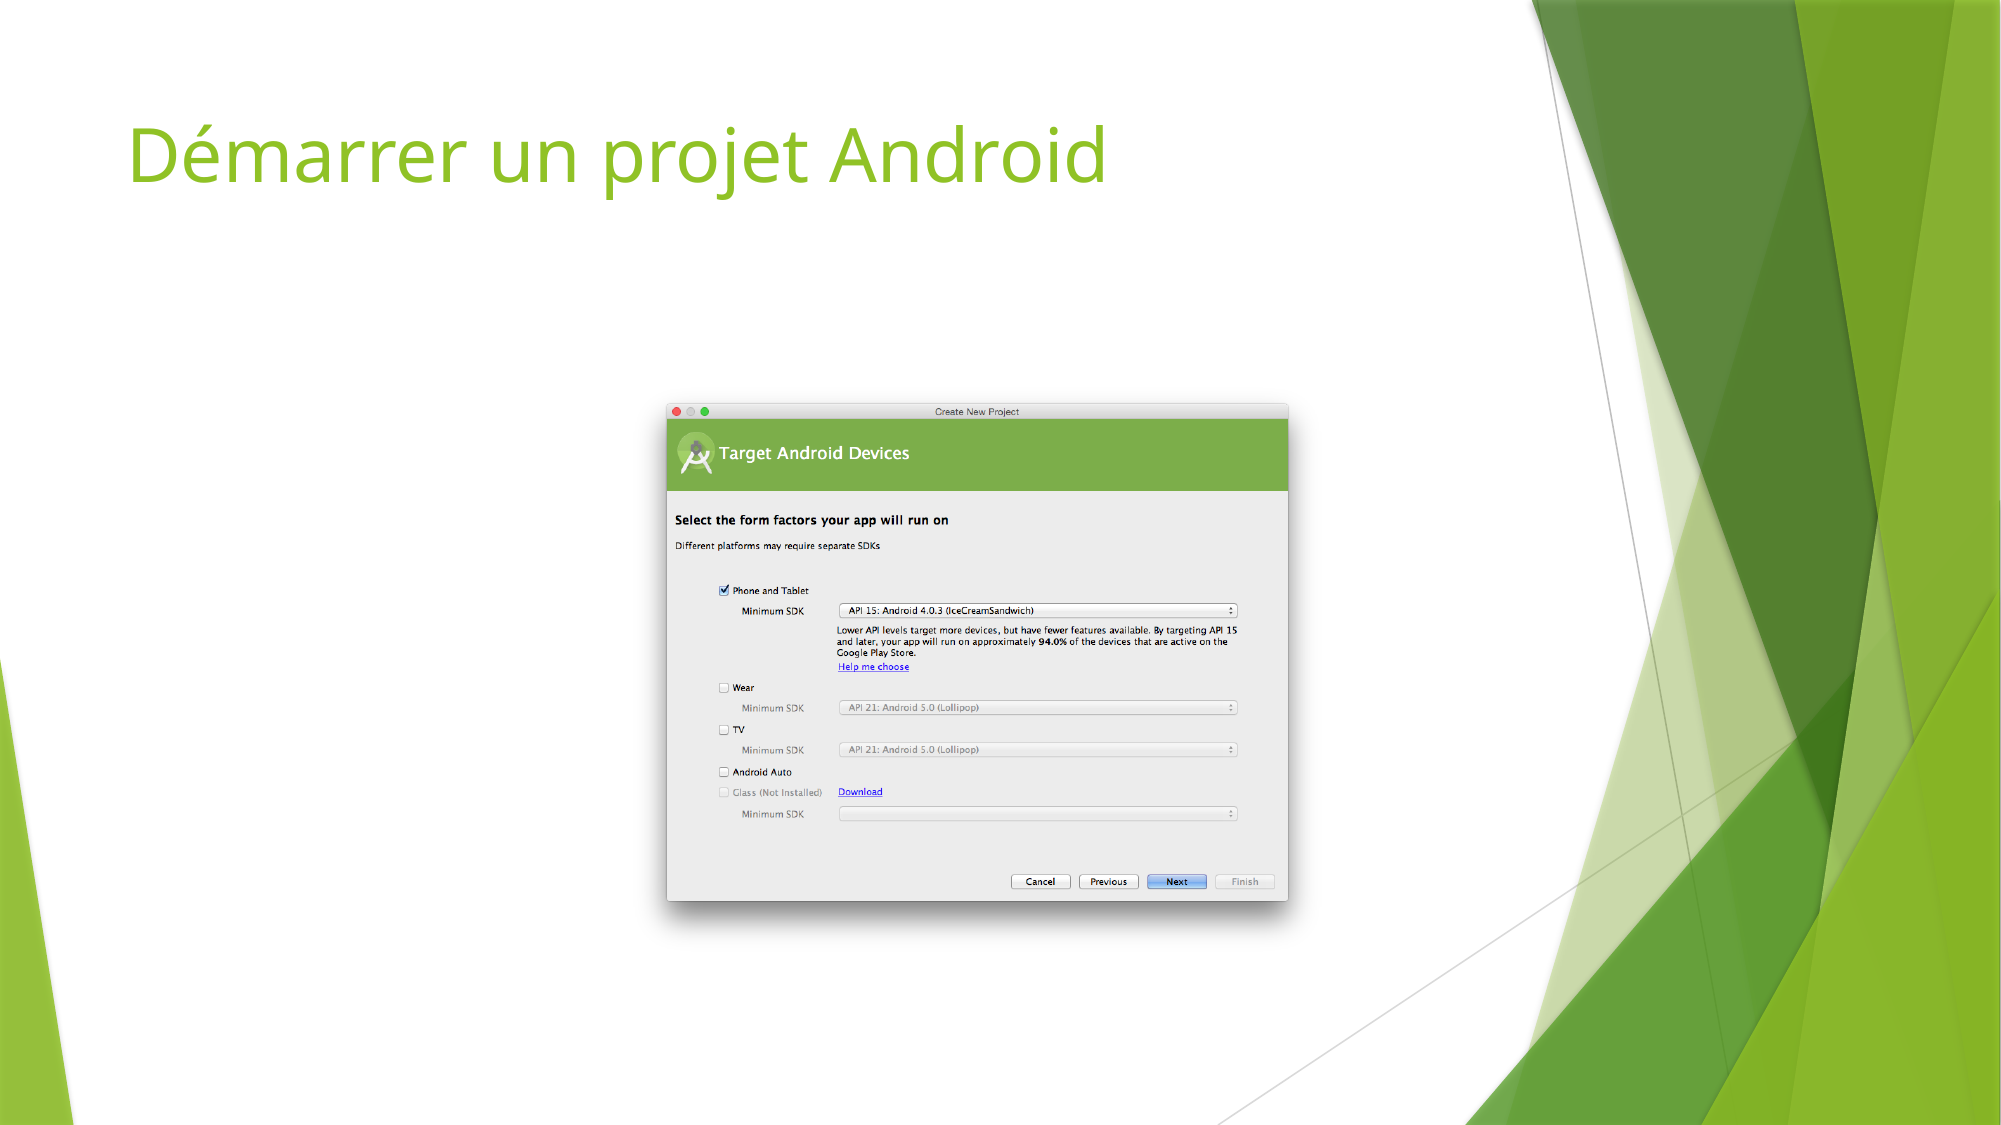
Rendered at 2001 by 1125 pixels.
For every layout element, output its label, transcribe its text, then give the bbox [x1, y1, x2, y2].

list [626, 380, 1327, 958]
title Démarrer un projet Android [111, 99, 1522, 317]
